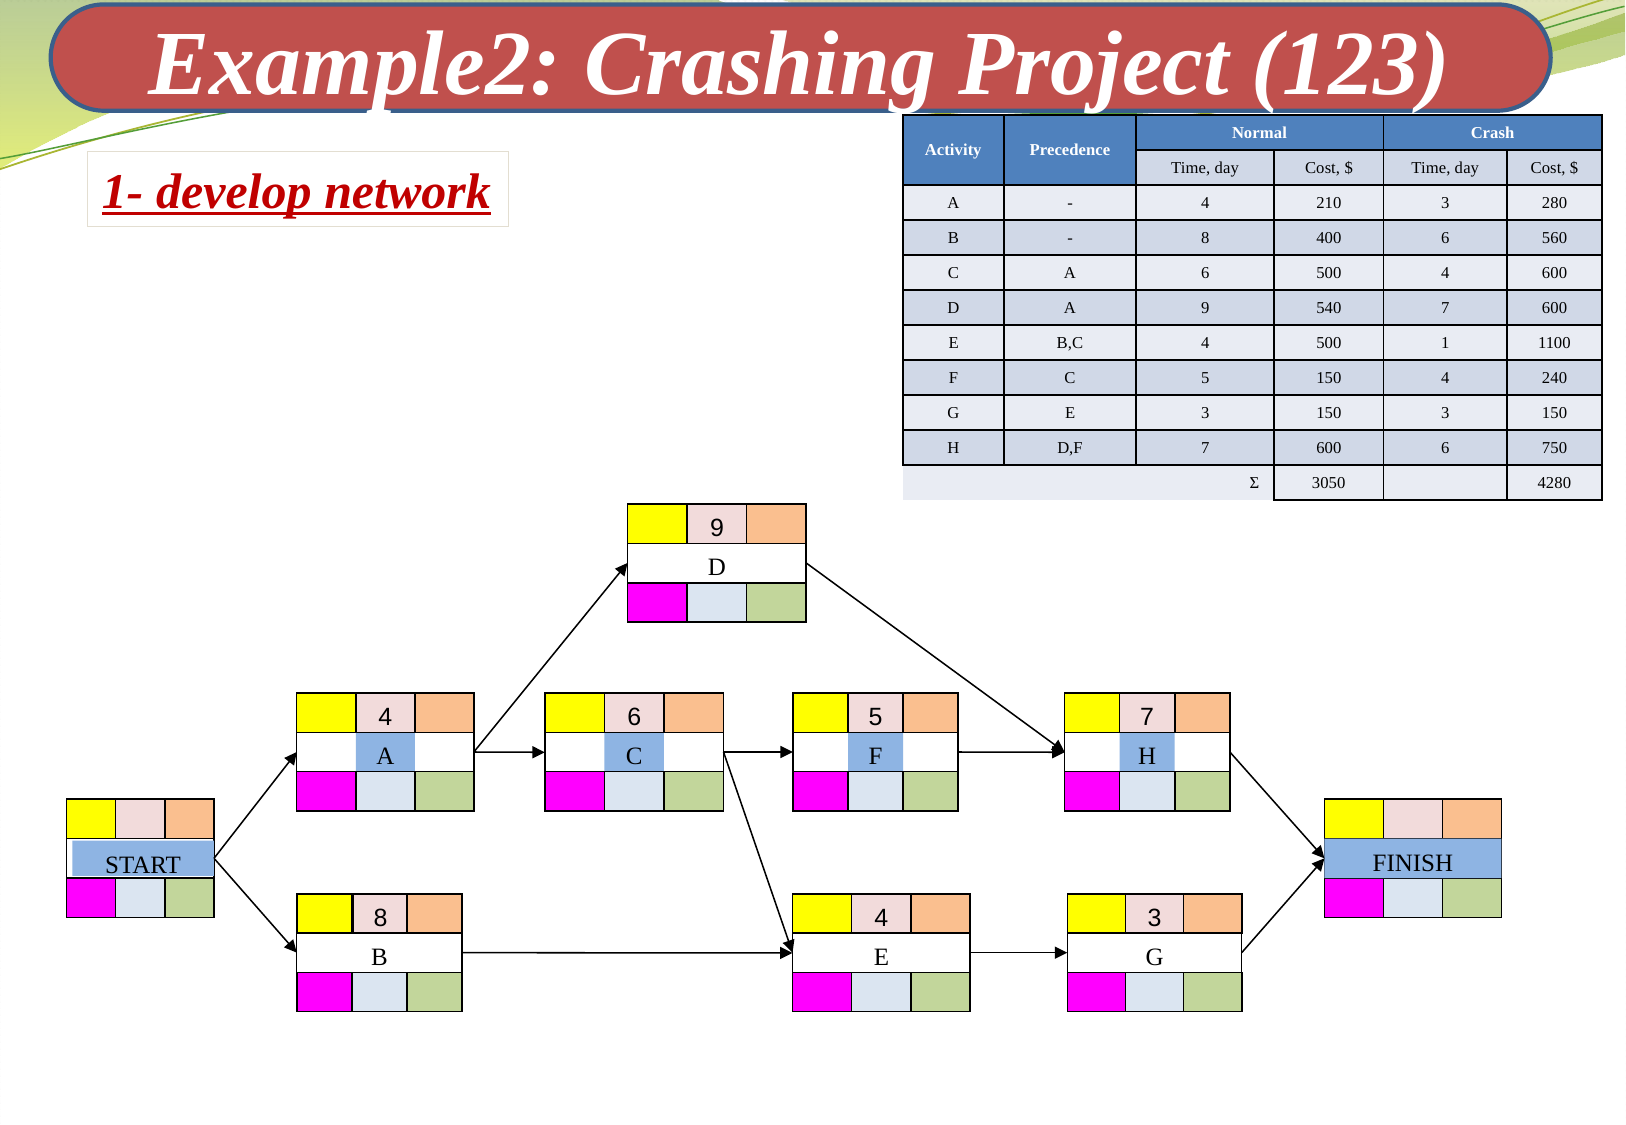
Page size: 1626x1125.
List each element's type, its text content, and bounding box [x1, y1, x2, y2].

table_cell - [1005, 186, 1135, 219]
table_cell 7 [1384, 291, 1506, 324]
table_cell F [904, 361, 1003, 394]
table_cell 500 [1275, 326, 1383, 359]
table_cell 4 [1384, 256, 1506, 289]
table_cell 6 [1384, 431, 1506, 464]
table_cell Σ [1136, 466, 1273, 500]
table_cell C [1005, 361, 1135, 394]
table_cell D,F [1005, 431, 1135, 464]
table_cell 4 [1137, 326, 1273, 359]
table_cell B [904, 221, 1003, 254]
table_cell Time, day [1137, 151, 1273, 184]
table_cell 240 [1508, 361, 1601, 394]
table_cell 540 [1275, 291, 1383, 324]
table_cell E [904, 326, 1003, 359]
table_cell 150 [1508, 396, 1601, 429]
table_header Activity [904, 116, 1003, 184]
table_cell G [904, 396, 1003, 429]
table_cell 8 [1137, 221, 1273, 254]
table_cell 750 [1508, 431, 1601, 464]
table_cell Time, day [1384, 151, 1506, 184]
table_cell 3 [1137, 396, 1273, 429]
table_cell 3 [1384, 186, 1506, 219]
table_cell 3050 [1275, 466, 1383, 499]
table_cell 5 [1137, 361, 1273, 394]
table_header Crash [1384, 116, 1601, 149]
table_cell 4 [1137, 186, 1273, 219]
table_cell D [904, 291, 1003, 324]
table_cell Cost, $ [1508, 151, 1601, 184]
table_cell 560 [1508, 221, 1601, 254]
table_cell [1384, 466, 1506, 499]
text_box 1- develop network [87, 151, 509, 227]
table_cell 500 [1275, 256, 1383, 289]
table_cell A [904, 186, 1003, 219]
table_cell 600 [1508, 256, 1601, 289]
table_cell 6 [1137, 256, 1273, 289]
table_cell 4280 [1508, 466, 1601, 499]
table_cell 600 [1275, 431, 1383, 464]
table_cell 9 [1137, 291, 1273, 324]
table_cell [1004, 466, 1136, 500]
table_cell 150 [1275, 361, 1383, 394]
table_cell Cost, $ [1275, 151, 1383, 184]
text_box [66, 503, 1502, 1012]
table_cell 6 [1384, 221, 1506, 254]
table_header Normal [1137, 116, 1383, 149]
table_cell H [904, 431, 1003, 464]
table_cell [903, 466, 1004, 500]
table_cell 400 [1275, 221, 1383, 254]
table_cell A [1005, 256, 1135, 289]
table_header Precedence [1005, 116, 1135, 184]
table_cell 280 [1508, 186, 1601, 219]
table_cell A [1005, 291, 1135, 324]
table_cell 3 [1384, 396, 1506, 429]
table_cell 210 [1275, 186, 1383, 219]
table_cell 600 [1508, 291, 1601, 324]
text_box Example2: Crashing Project (123) [50, 4, 1551, 111]
table_cell 1100 [1508, 326, 1601, 359]
table_cell E [1005, 396, 1135, 429]
table_cell 150 [1275, 396, 1383, 429]
table_cell 4 [1384, 361, 1506, 394]
table_cell - [1005, 221, 1135, 254]
table_cell B,C [1005, 326, 1135, 359]
table_cell 7 [1137, 431, 1273, 464]
table_cell C [904, 256, 1003, 289]
table_cell 1 [1384, 326, 1506, 359]
